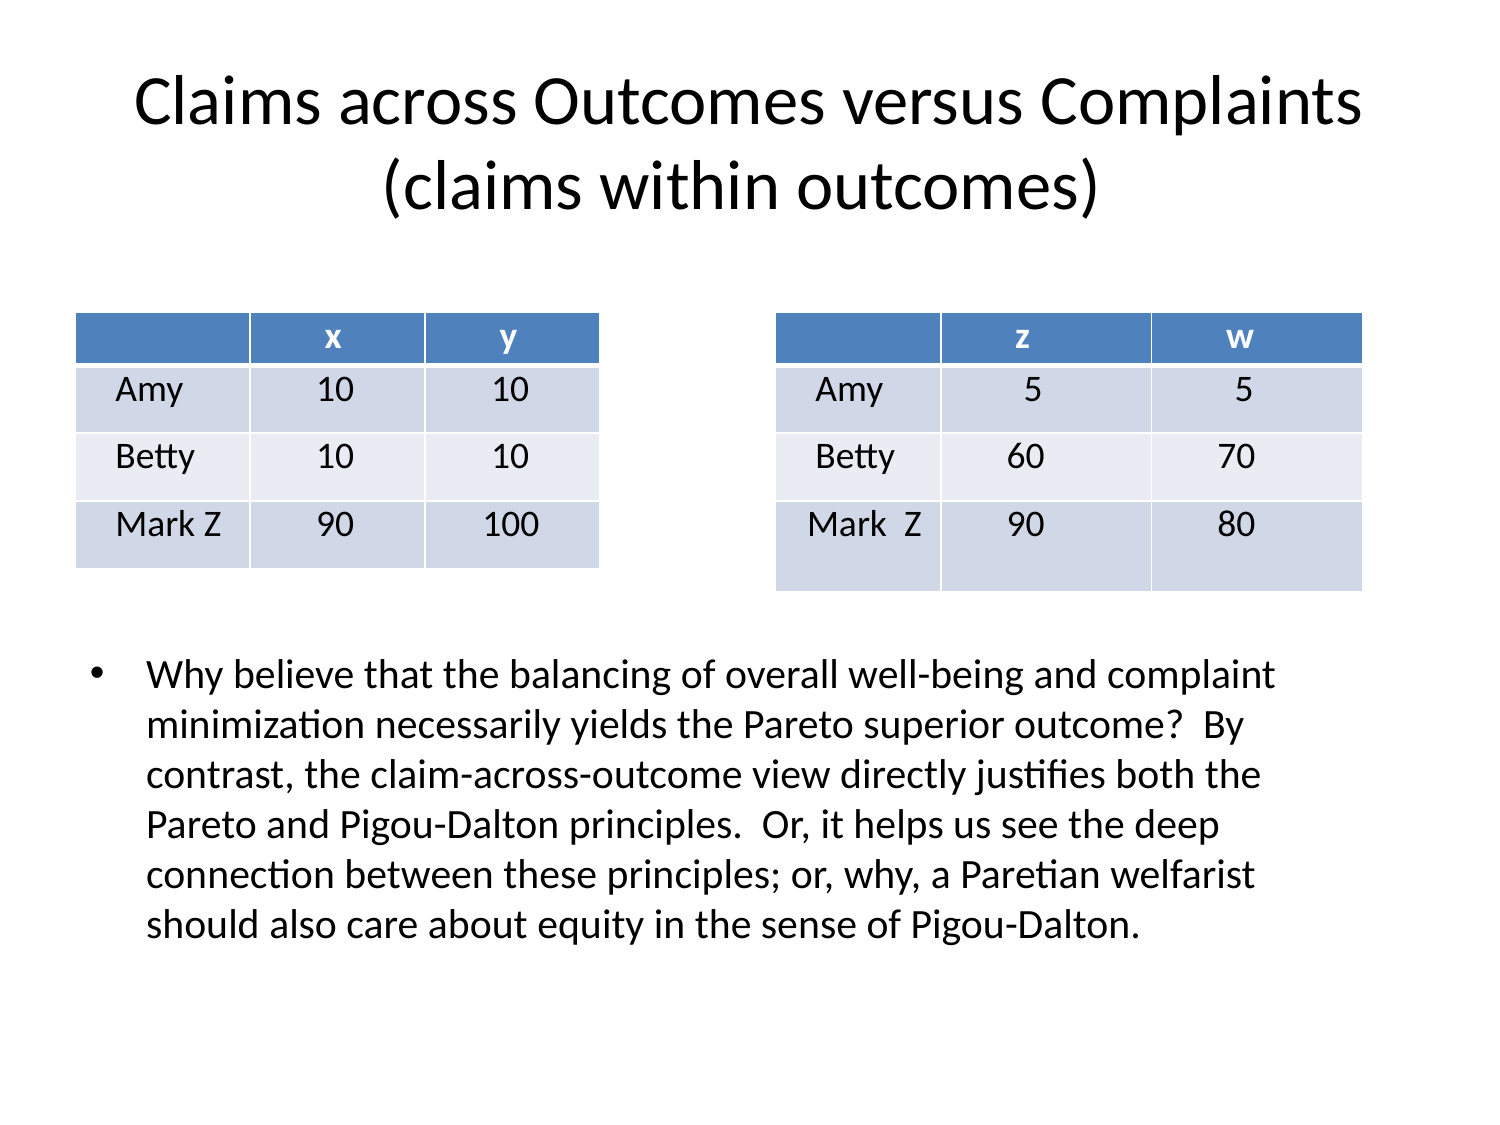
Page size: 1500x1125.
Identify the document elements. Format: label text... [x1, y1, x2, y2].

table_cell 5 [942, 368, 1151, 432]
table_cell 70 [1152, 434, 1362, 500]
table_cell 80 [1152, 502, 1362, 591]
table_cell 60 [942, 434, 1151, 500]
table_header z [942, 313, 1151, 363]
table_cell 10 [426, 434, 599, 500]
table_cell 90 [251, 502, 424, 568]
table_header y [426, 313, 599, 363]
table_header [776, 313, 940, 363]
table_cell 10 [251, 368, 424, 432]
table_header x [251, 313, 424, 363]
table_cell Amy [76, 368, 249, 432]
table_cell Betty [776, 434, 940, 500]
text_box Why believe that the balancing of overall well-being and complaint minimization necessarily yields the Pareto superior outcome? By contrast, the claim-across-outcome view directly justifies both the Pareto and Pigou-Dalton principles. Or, it helps us see the deep connection between these principles; or, why, a Paretian welfarist should also care about equity in the sense of Pigou-Dalton. [74, 639, 1363, 1005]
table_cell Betty [76, 434, 249, 500]
table_cell 10 [251, 434, 424, 500]
title Claims across Outcomes versus Complaints (claims within outcomes) [75, 45, 1425, 233]
table_cell Amy [776, 368, 940, 432]
table_cell Mark Z [776, 502, 940, 591]
table_cell 90 [942, 502, 1151, 591]
table_header w [1152, 313, 1362, 363]
table_cell Mark Z [76, 502, 249, 568]
table_cell 100 [426, 502, 599, 568]
table_cell 5 [1152, 368, 1362, 432]
table_header [76, 313, 249, 363]
table_cell 10 [426, 368, 599, 432]
